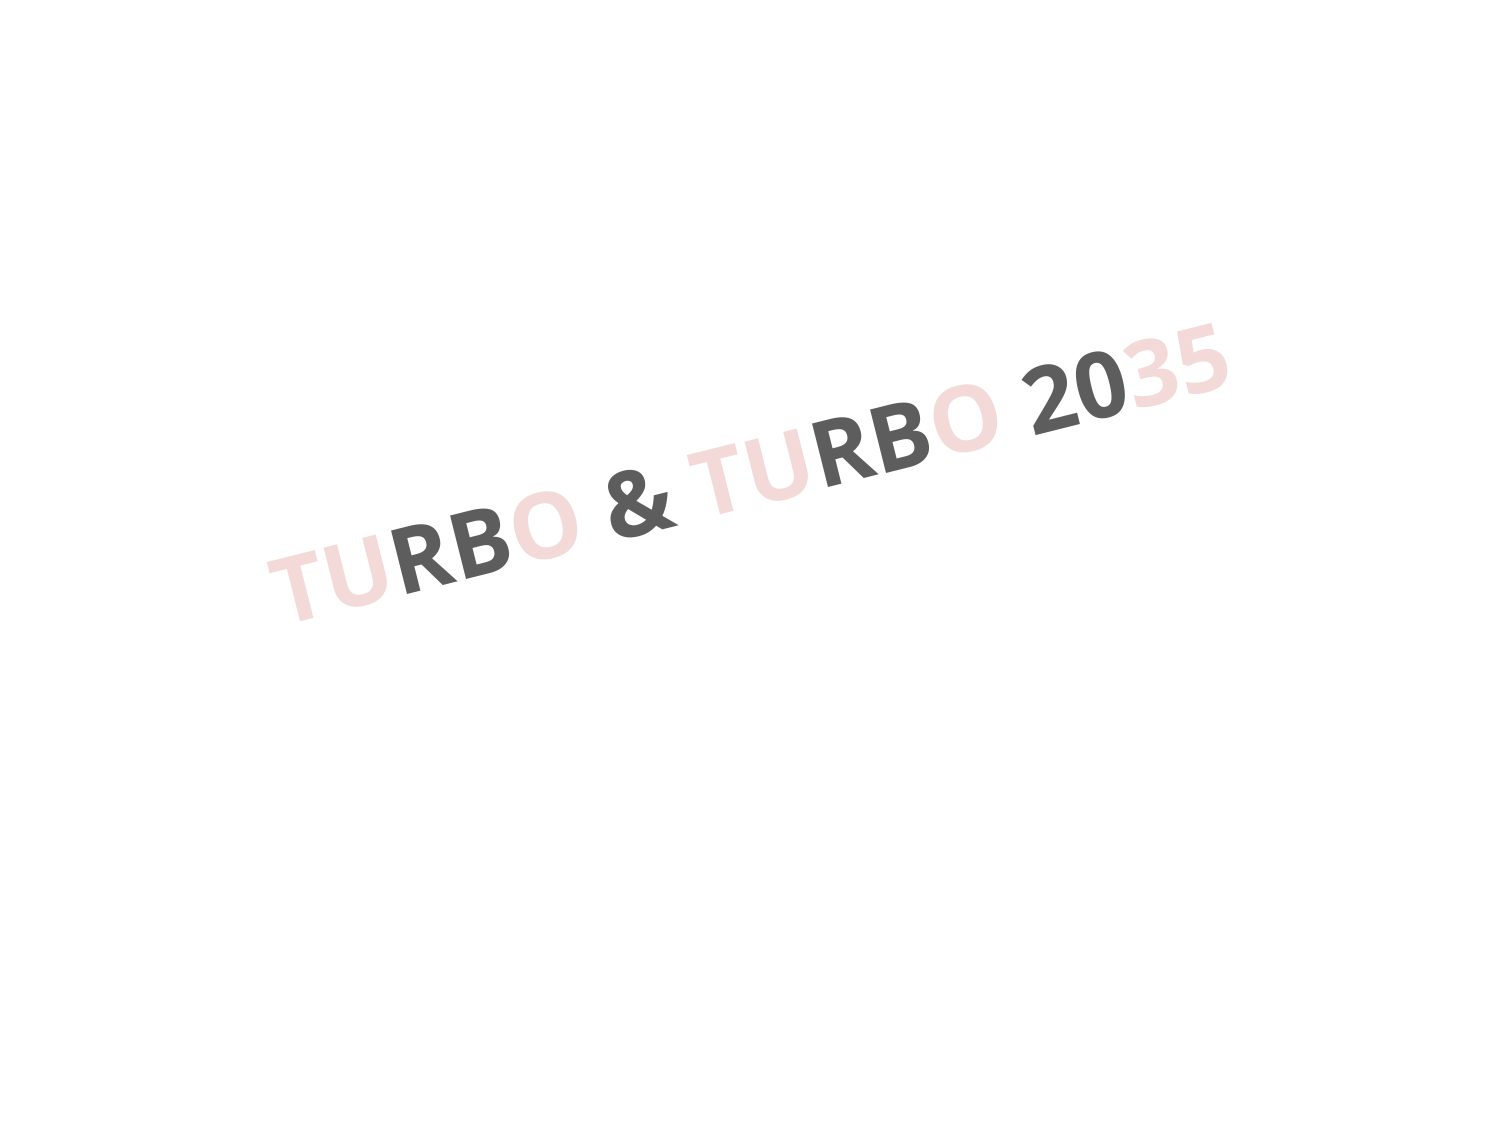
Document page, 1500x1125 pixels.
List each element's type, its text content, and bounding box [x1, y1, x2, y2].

title TURBO & TURBO 2035 [102, 197, 1398, 743]
